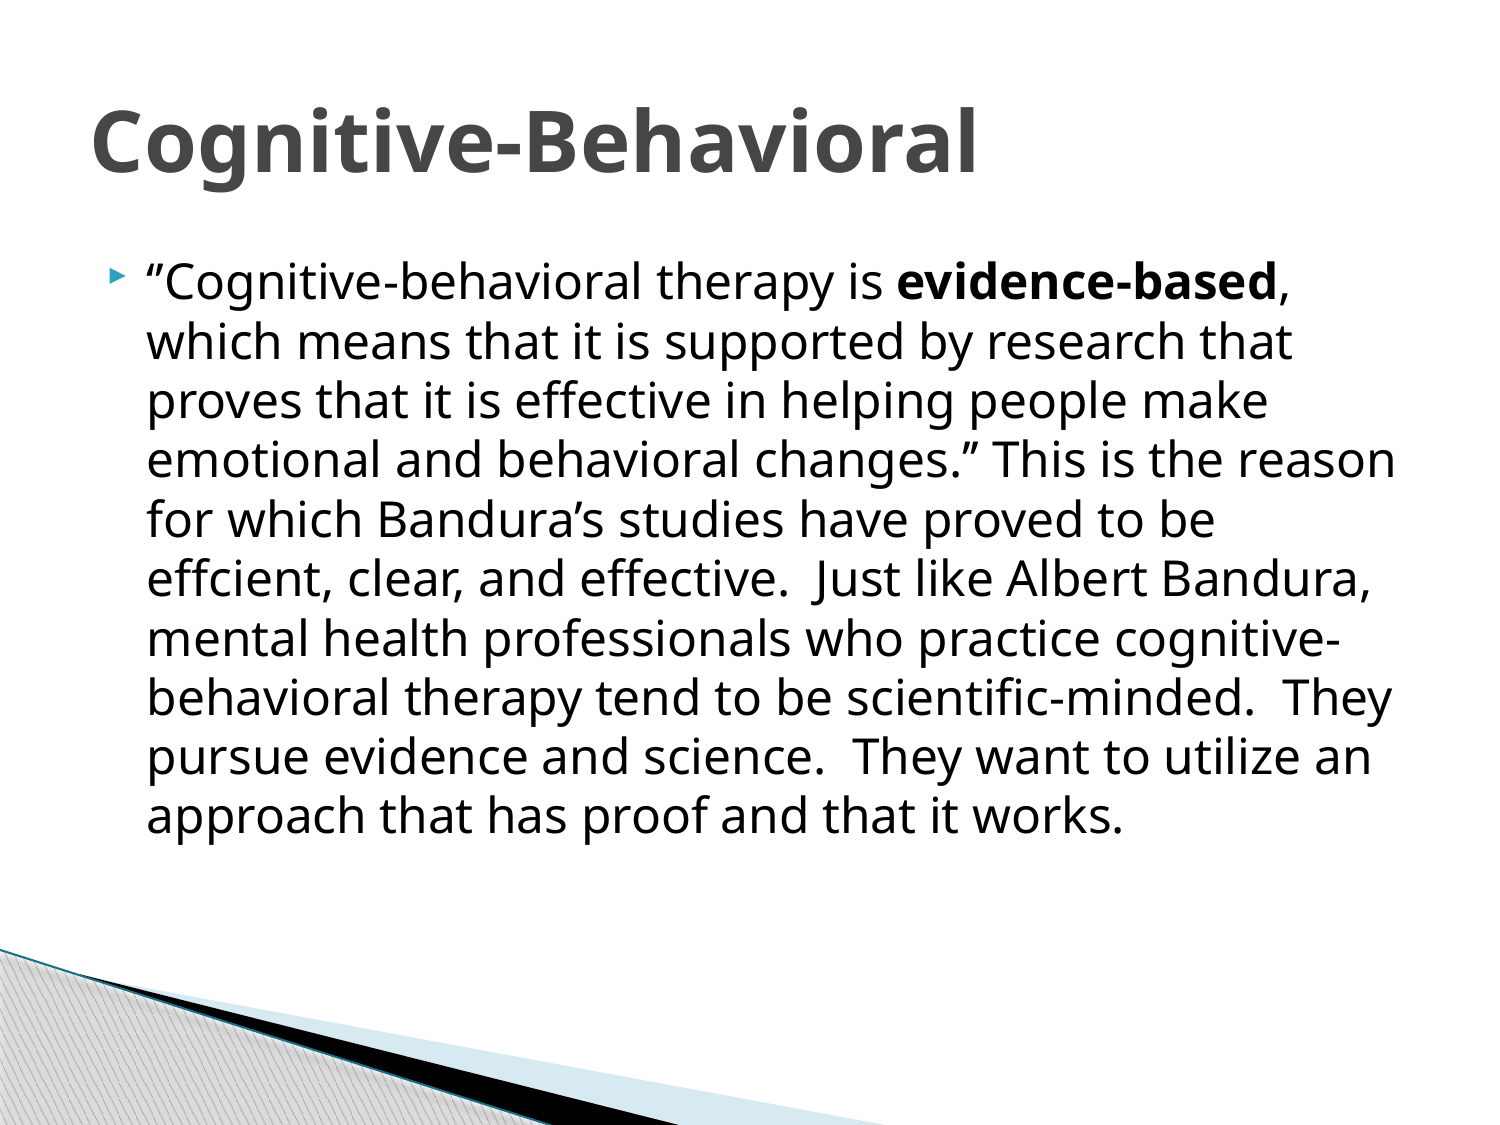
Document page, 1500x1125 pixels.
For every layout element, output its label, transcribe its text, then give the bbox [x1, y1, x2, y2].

list ‘’Cognitive-behavioral therapy is evidence-based, which means that it is supported by research that proves that it is effective in helping people make emotional and behavioral changes.’’ This is the reason for which Bandura’s studies have proved to be effcient, clear, and effective. Just like Albert Bandura, mental health professionals who practice cognitive-behavioral therapy tend to be scientific-minded. They pursue evidence and science. They want to utilize an approach that has proof and that it works. [75, 243, 1425, 986]
title Cognitive-Behavioral [75, 45, 1425, 233]
